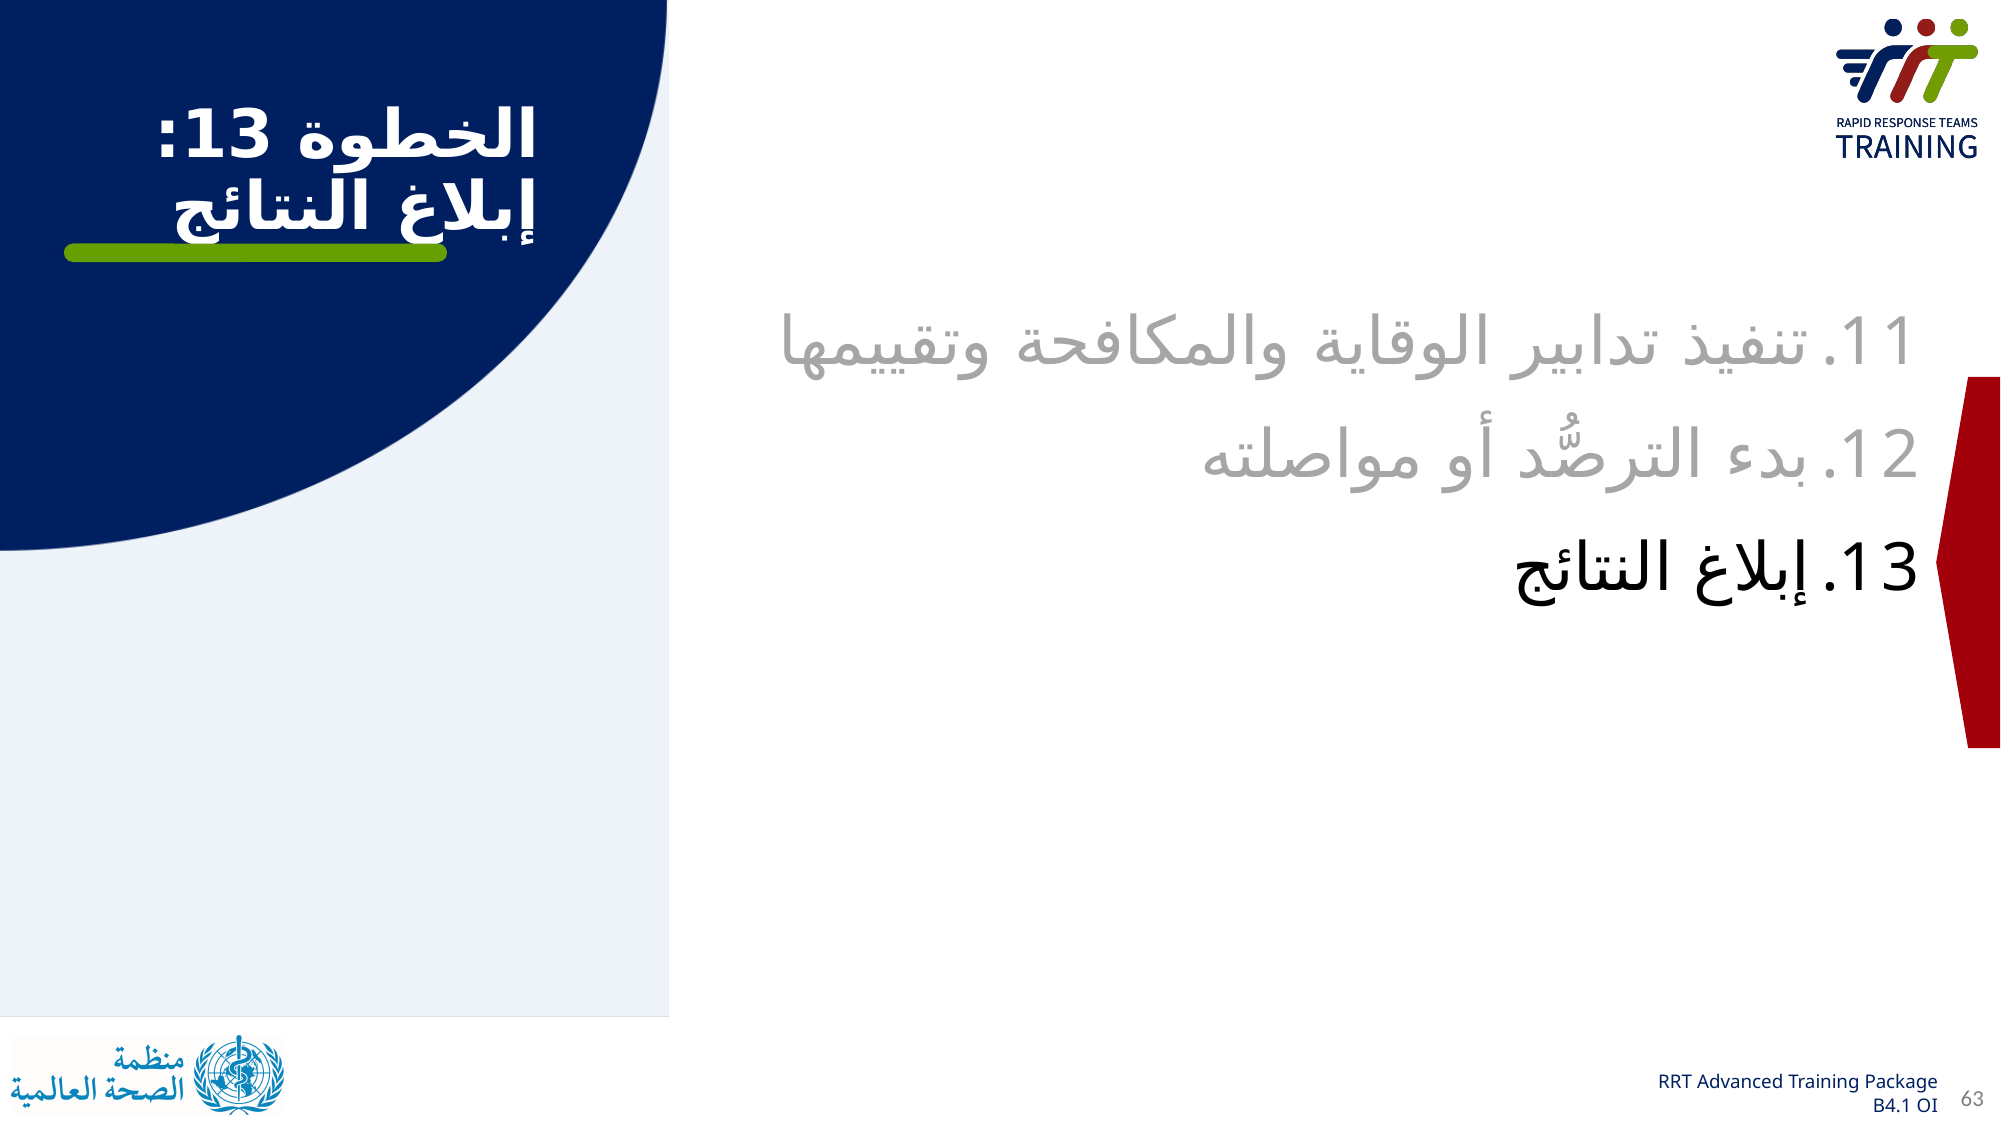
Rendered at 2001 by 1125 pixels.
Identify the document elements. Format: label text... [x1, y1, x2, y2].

picture [241, 1050, 247, 1059]
picture [11, 1035, 284, 1115]
title الخطوة 13: إبلاغ النتائج [11, 61, 548, 283]
picture [1835, 19, 1978, 167]
text_box [63, 243, 448, 263]
text_box تنفيذ تدابير الوقاية والمكافحة وتقييمها بدء الترصُّد أو مواصلته إبلاغ النتائج [709, 282, 1932, 1032]
picture [0, 0, 669, 1018]
